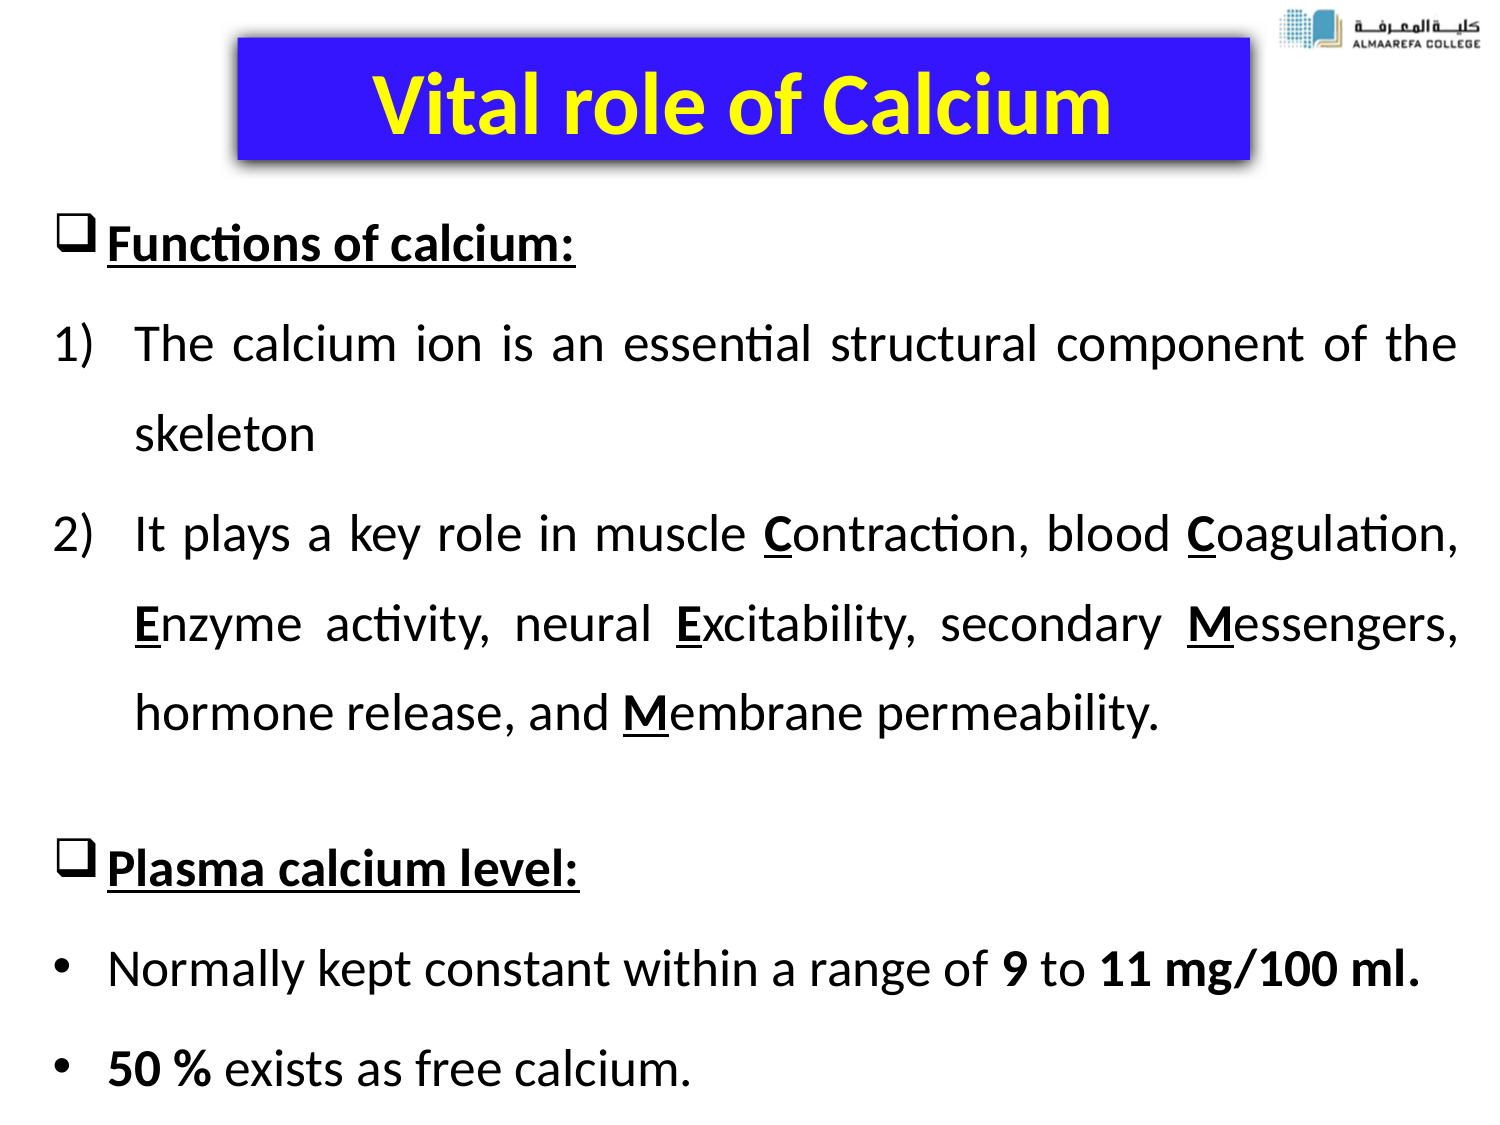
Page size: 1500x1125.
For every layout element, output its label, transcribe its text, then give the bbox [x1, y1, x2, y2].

list Functions of calcium: The calcium ion is an essential structural component of the skeleton It plays a key role in muscle Contraction, blood Coagulation, Enzyme activity, neural Excitability, secondary Messengers, hormone release, and Membrane permeability. Plasma calcium level: Normally kept constant within a range of 9 to 11 mg/100 ml. 50 % exists as free calcium. [37, 174, 1475, 1125]
picture [1275, 0, 1485, 65]
title Vital role of Calcium [237, 37, 1250, 160]
